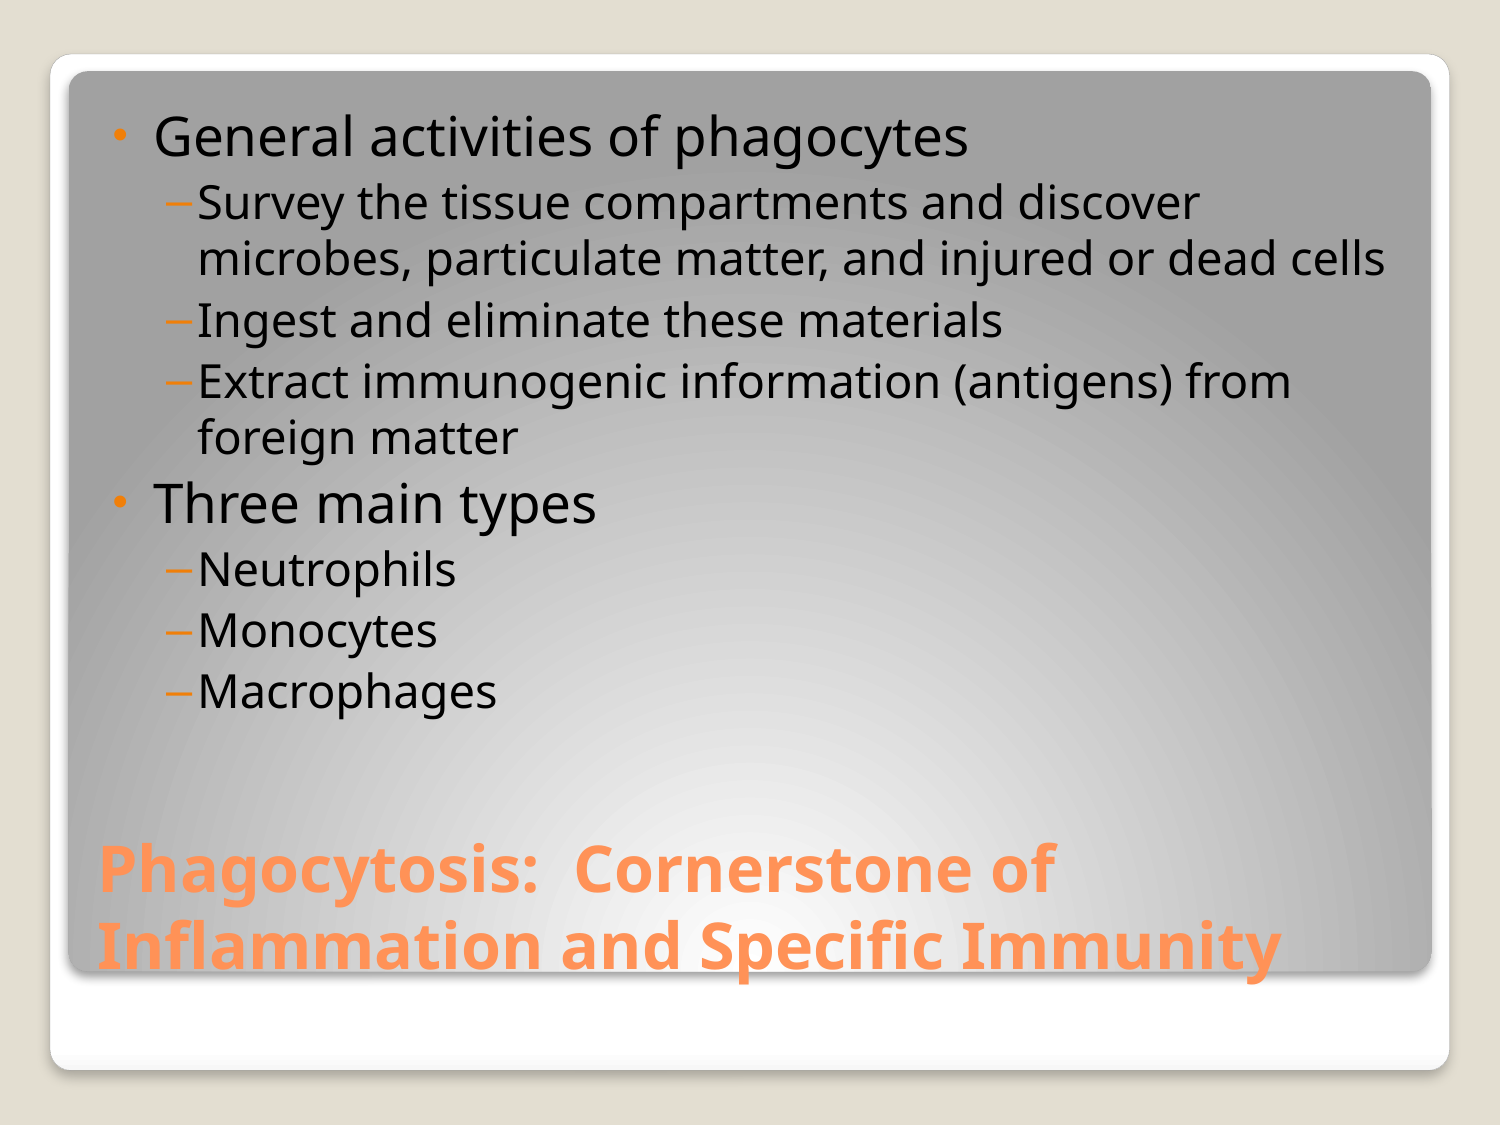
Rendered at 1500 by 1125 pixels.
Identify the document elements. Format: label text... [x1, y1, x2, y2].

list General activities of phagocytes Survey the tissue compartments and discover microbes, particulate matter, and injured or dead cells Ingest and eliminate these materials Extract immunogenic information (antigens) from foreign matter Three main types Neutrophils Monocytes Macrophages [82, 86, 1425, 774]
title Phagocytosis: Cornerstone of Inflammation and Specific Immunity [82, 817, 1425, 990]
